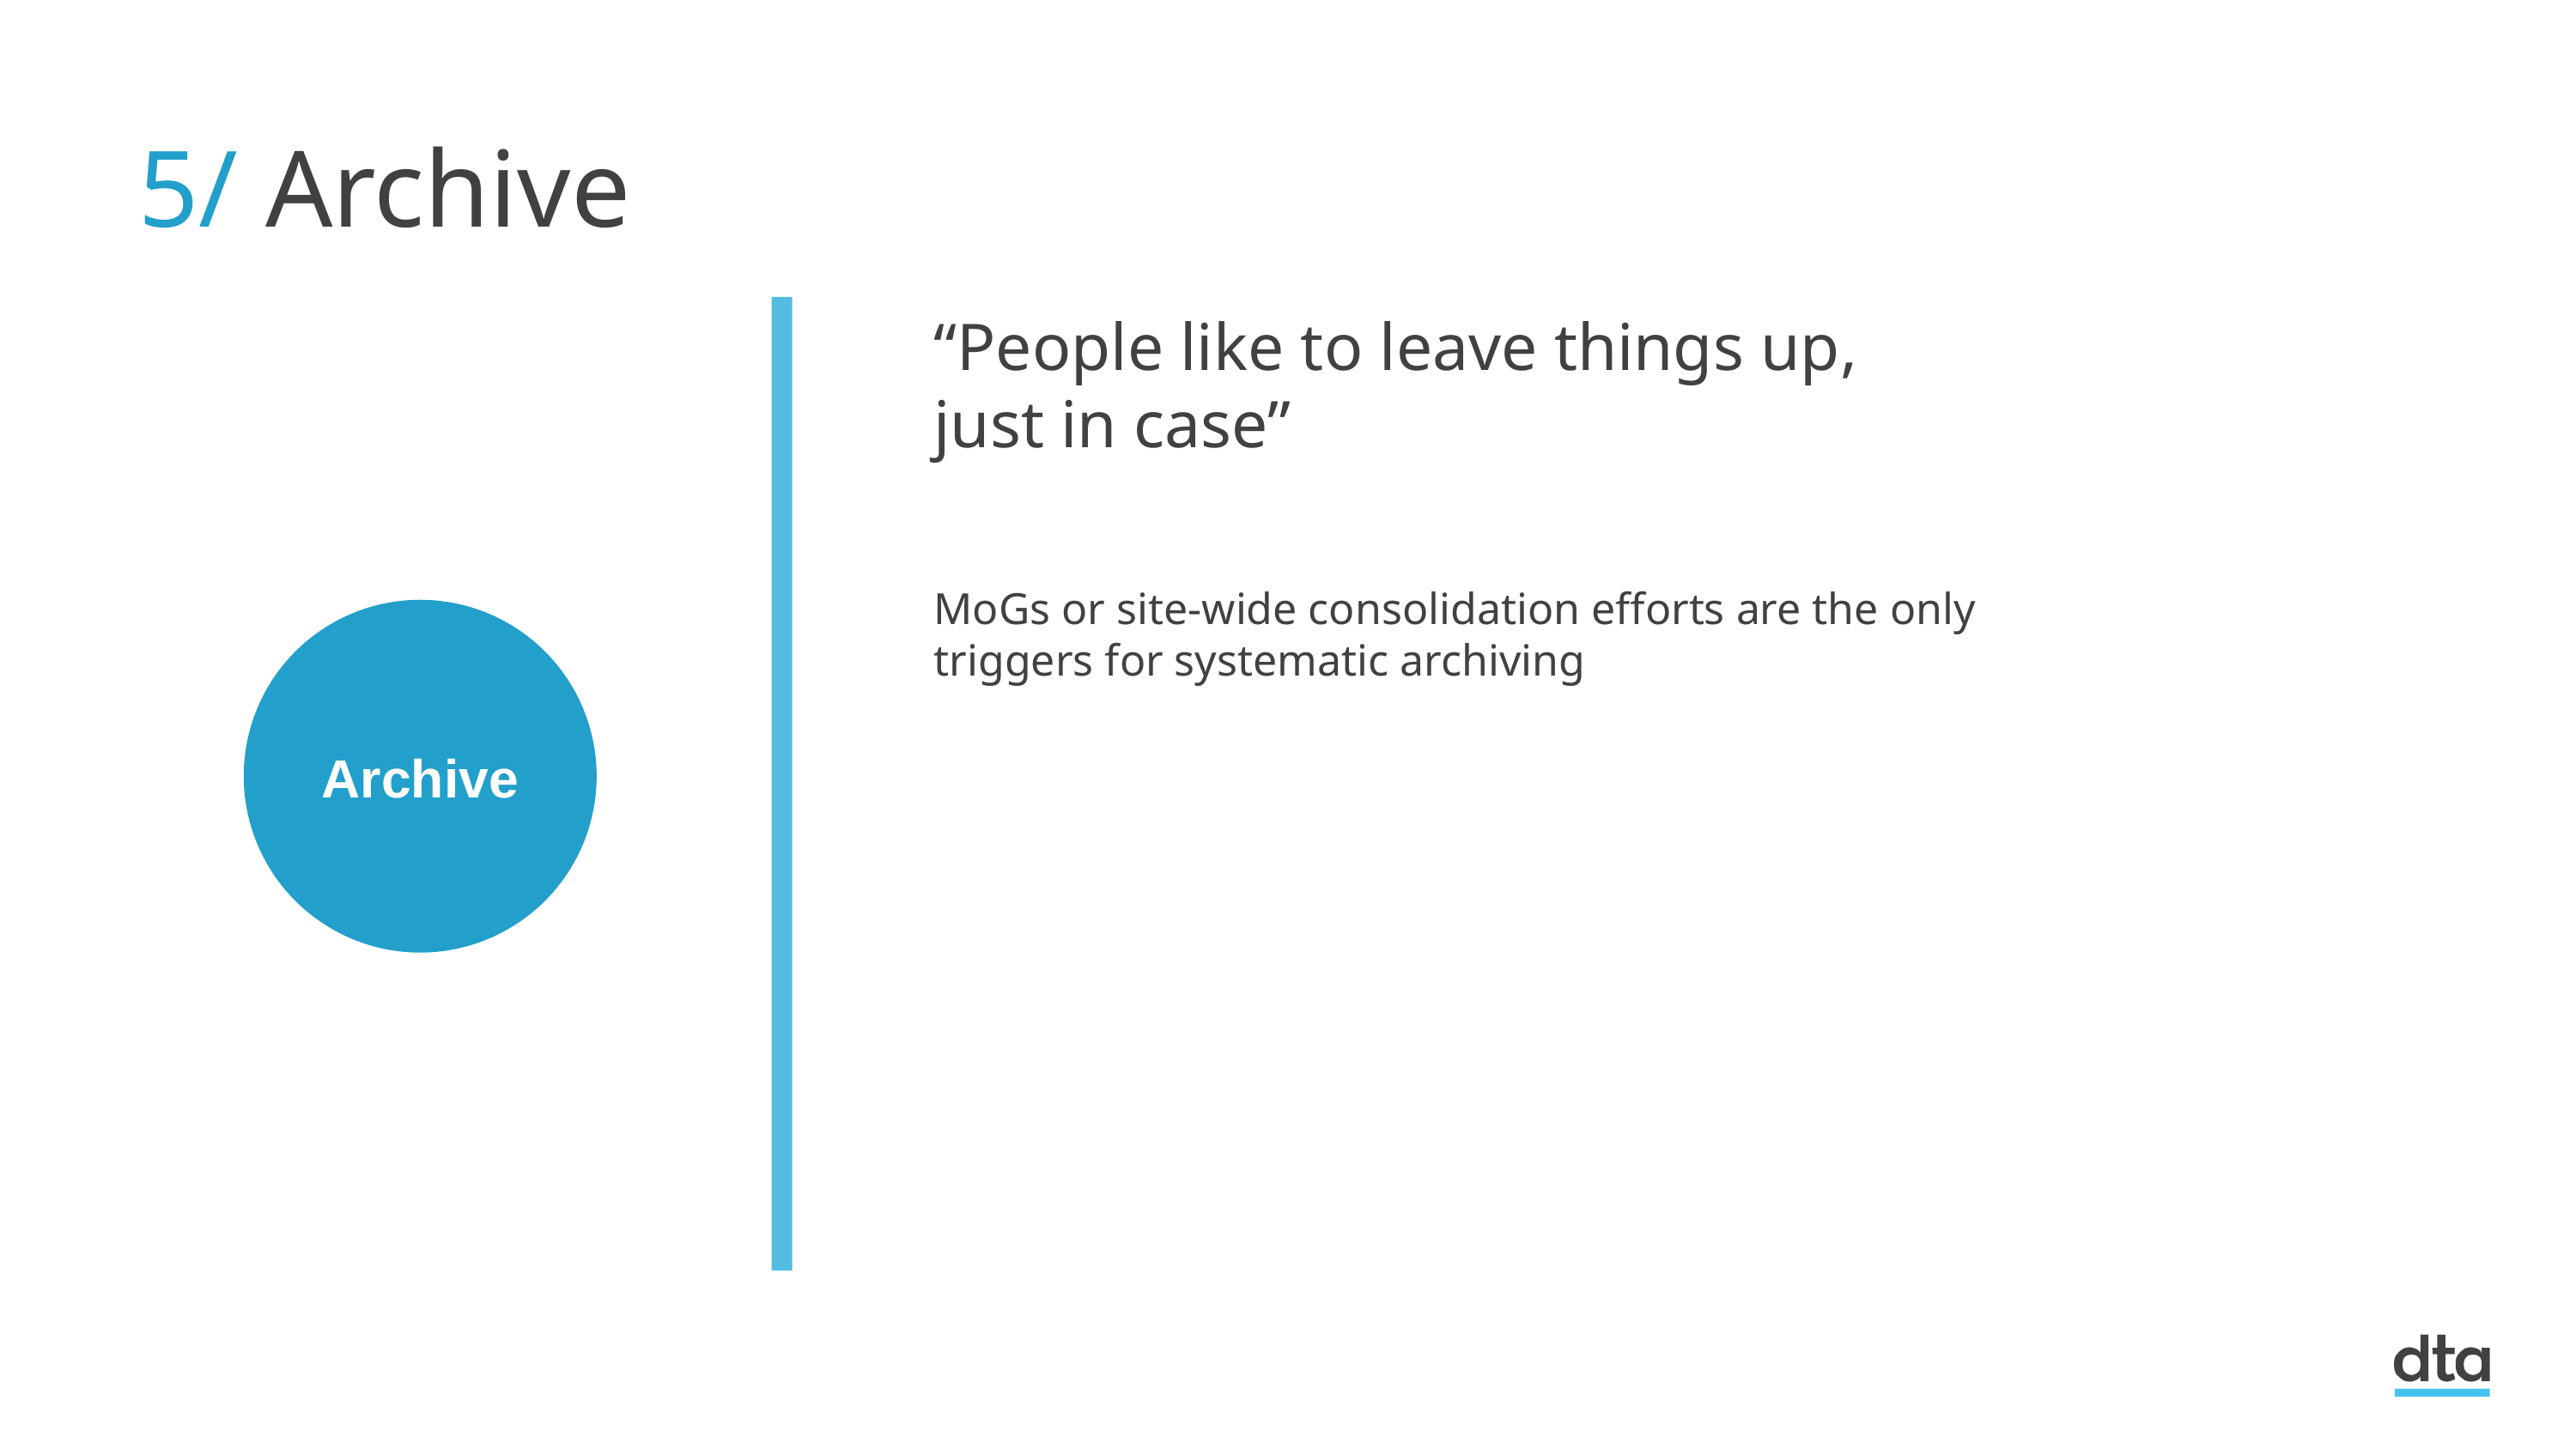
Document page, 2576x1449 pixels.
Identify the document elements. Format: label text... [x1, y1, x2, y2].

text_box “People like to leave things up, just in case” [928, 300, 1953, 576]
picture [2394, 1334, 2490, 1397]
text_box Archive [243, 712, 597, 840]
text_box MoGs or site-wide consolidation efforts are the only triggers for systematic archiving [928, 576, 2134, 773]
text_box 5/ Archive [133, 116, 1701, 259]
text_box [255, 840, 585, 953]
text_box [771, 296, 793, 1271]
text_box [256, 599, 585, 712]
